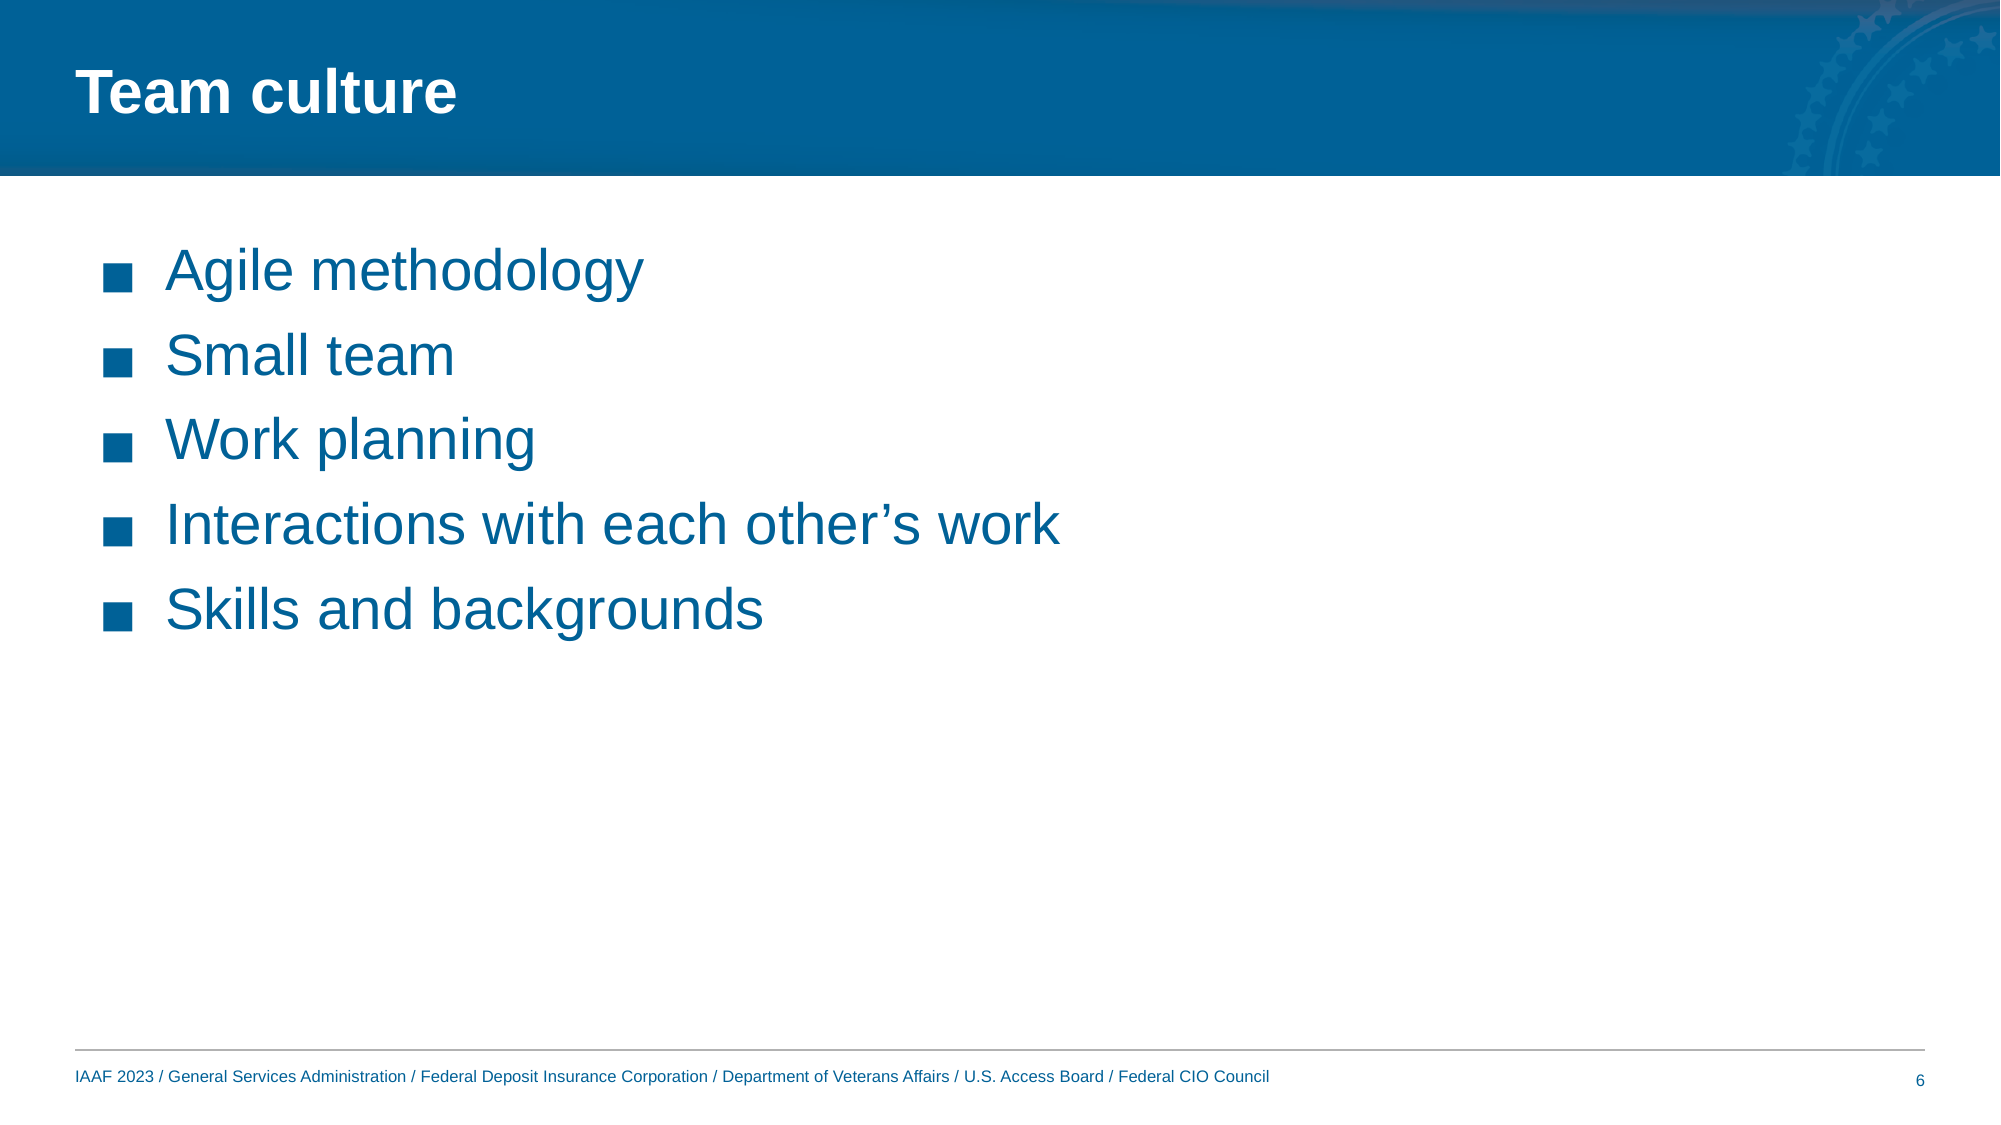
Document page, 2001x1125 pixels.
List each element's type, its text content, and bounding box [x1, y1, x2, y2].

picture [0, 168, 666, 176]
slide_number 6 [1880, 1065, 1925, 1095]
list Agile methodology Small team Work planning Interactions with each other’s work Skills and backgrounds [75, 224, 1925, 1035]
title Team culture [75, 52, 1800, 128]
picture [0, 0, 2000, 176]
